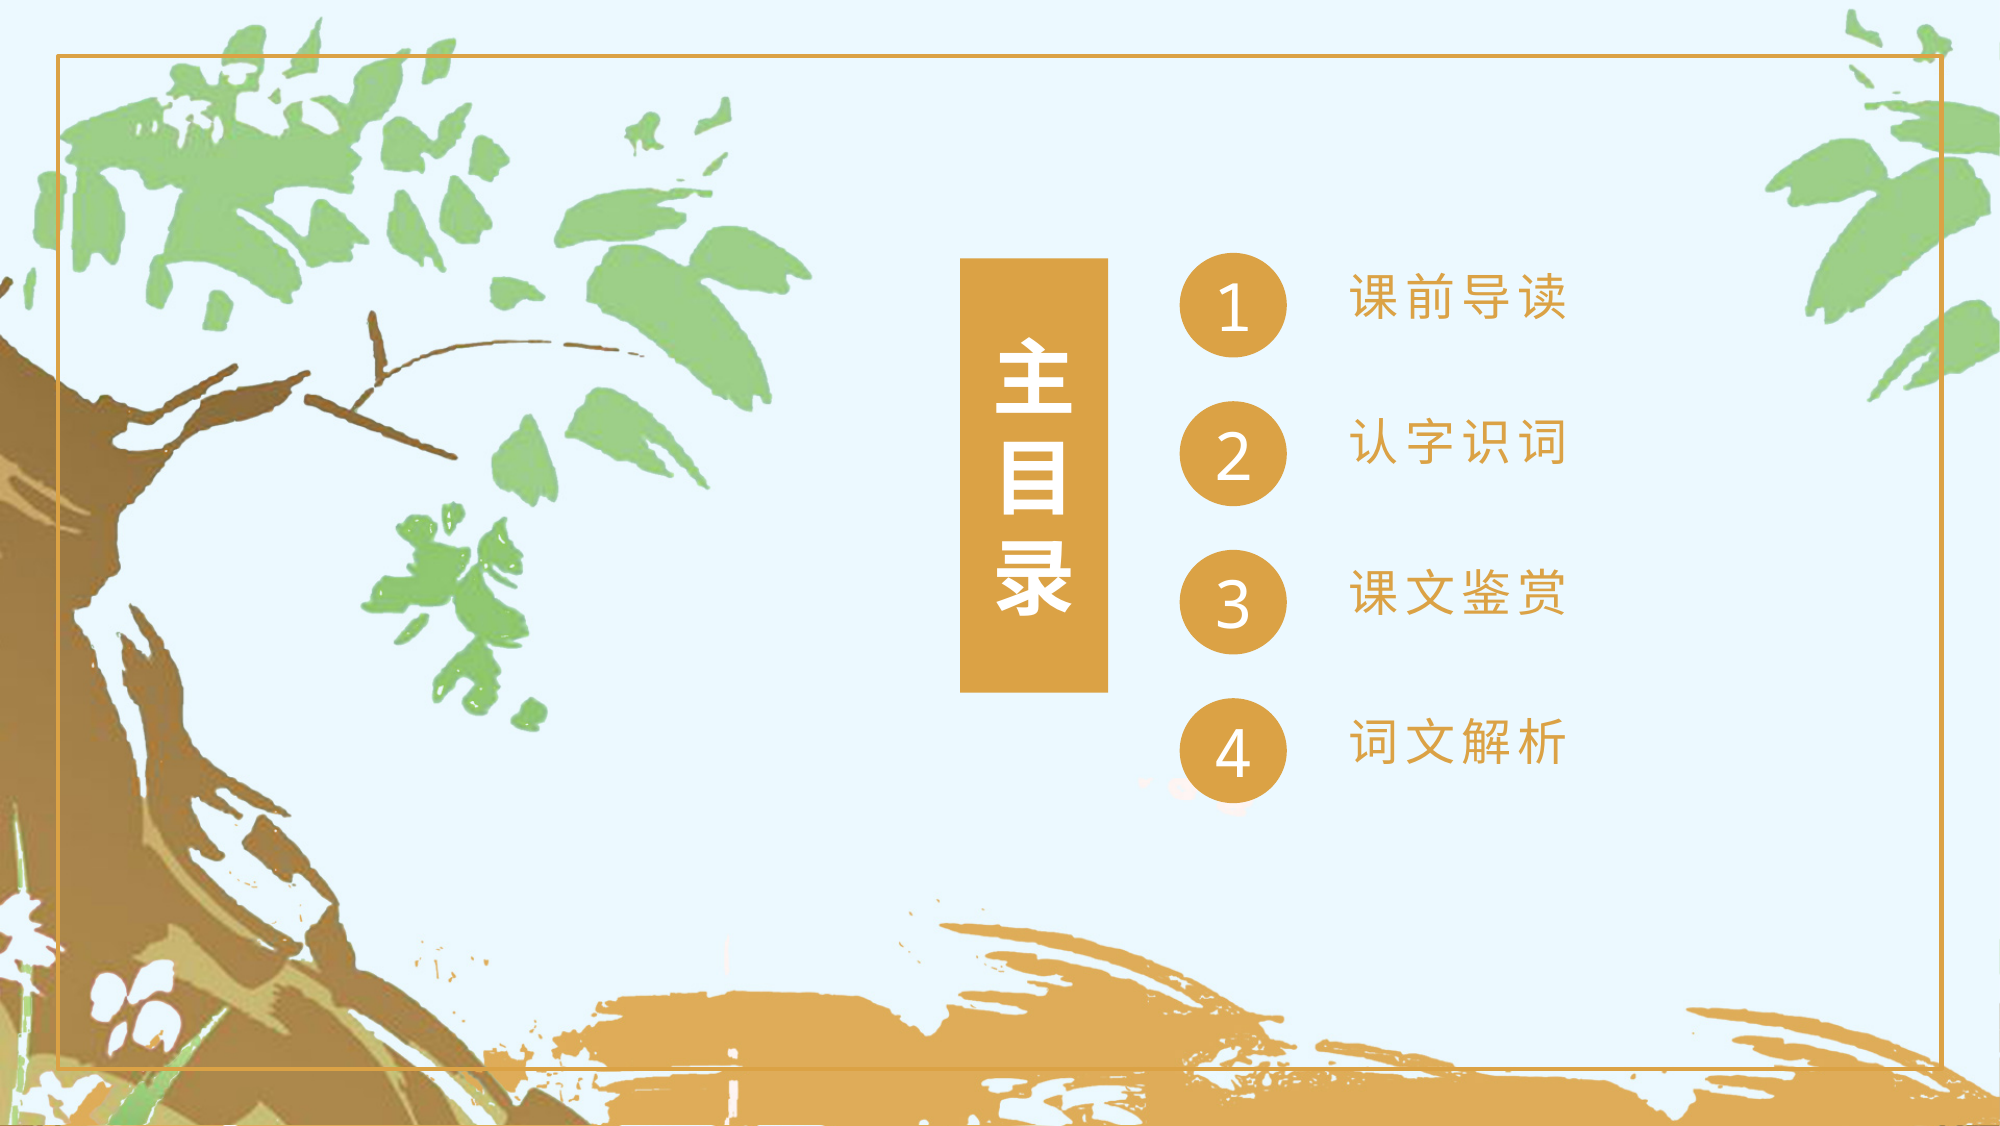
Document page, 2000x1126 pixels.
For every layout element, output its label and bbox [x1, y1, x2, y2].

text_box [1179, 252, 1730, 804]
picture [0, 0, 2000, 1126]
